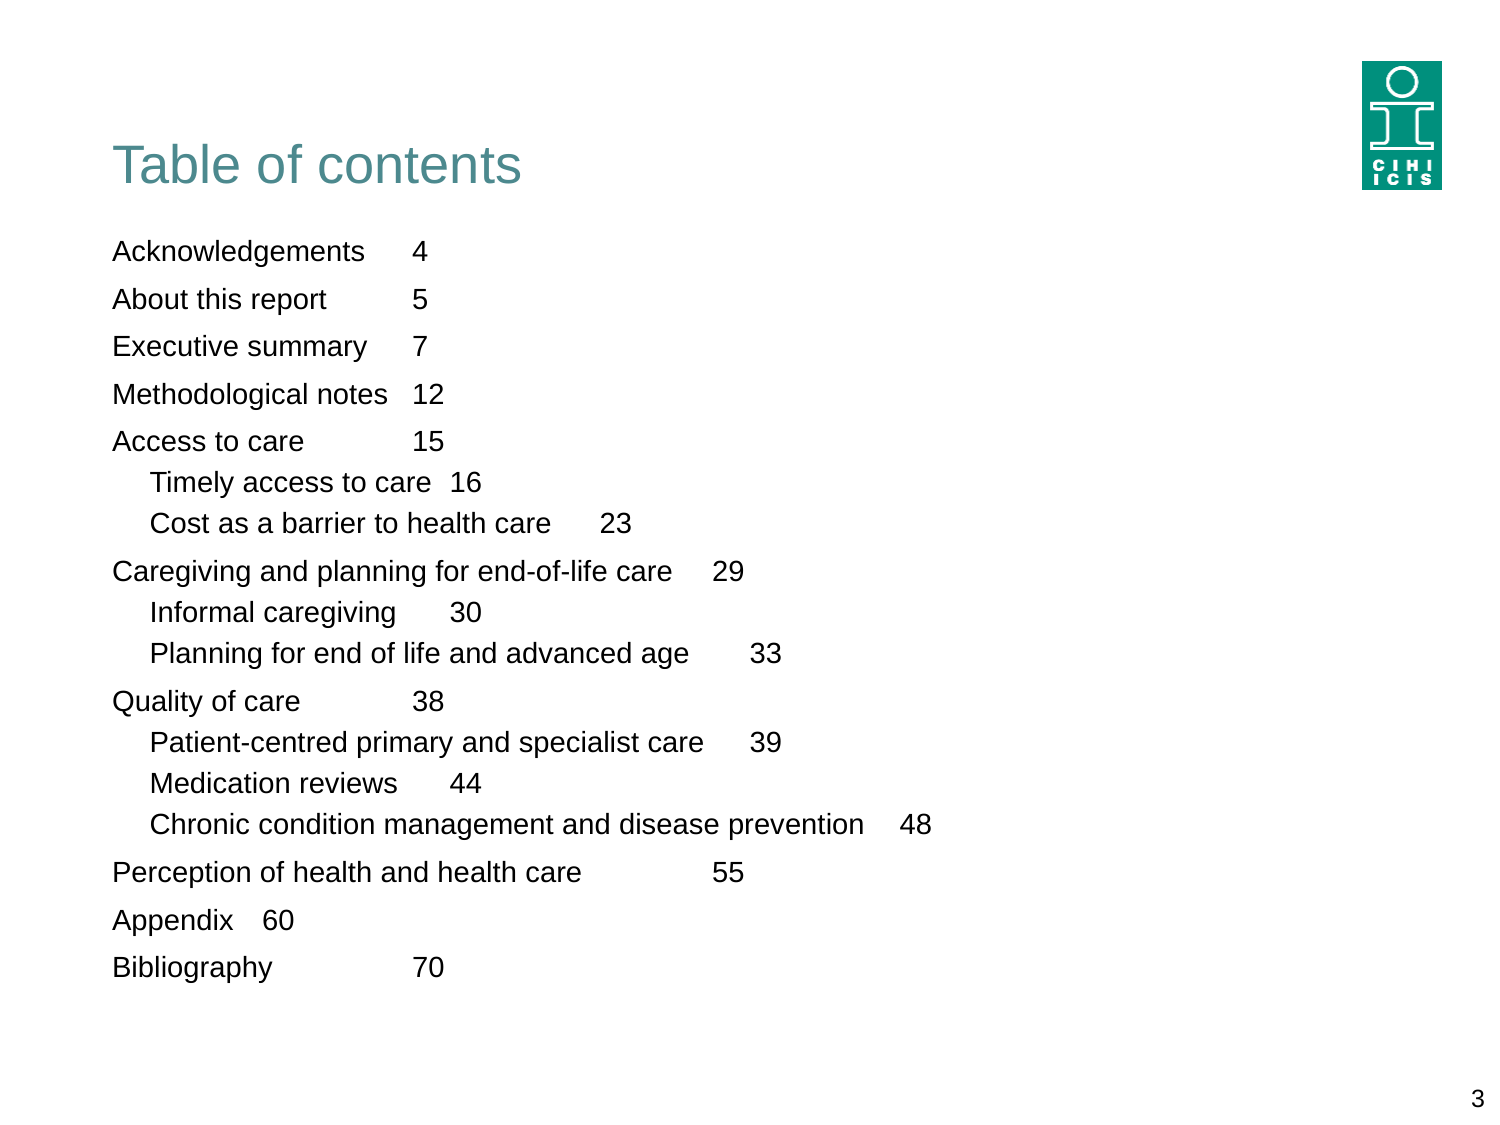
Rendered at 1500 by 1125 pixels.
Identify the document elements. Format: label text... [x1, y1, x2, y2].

slide_number 3 [1337, 1074, 1500, 1125]
list Acknowledgements 4 About this report 5 Executive summary 7 Methodological notes 12 Access to care 15 Timely access to care 16 Cost as a barrier to health care 23 Caregiving and planning for end-of-life care 29 Informal caregiving 30 Planning for end of life and advanced age 33 Quality of care 38 Patient-centred primary and specialist care 39 Medication reviews 44 Chronic condition management and disease prevention 48 Perception of health and health care 55 Appendix 60 Bibliography 70 [97, 224, 1448, 1038]
title Table of contents [97, 86, 1350, 224]
picture [1362, 61, 1442, 190]
